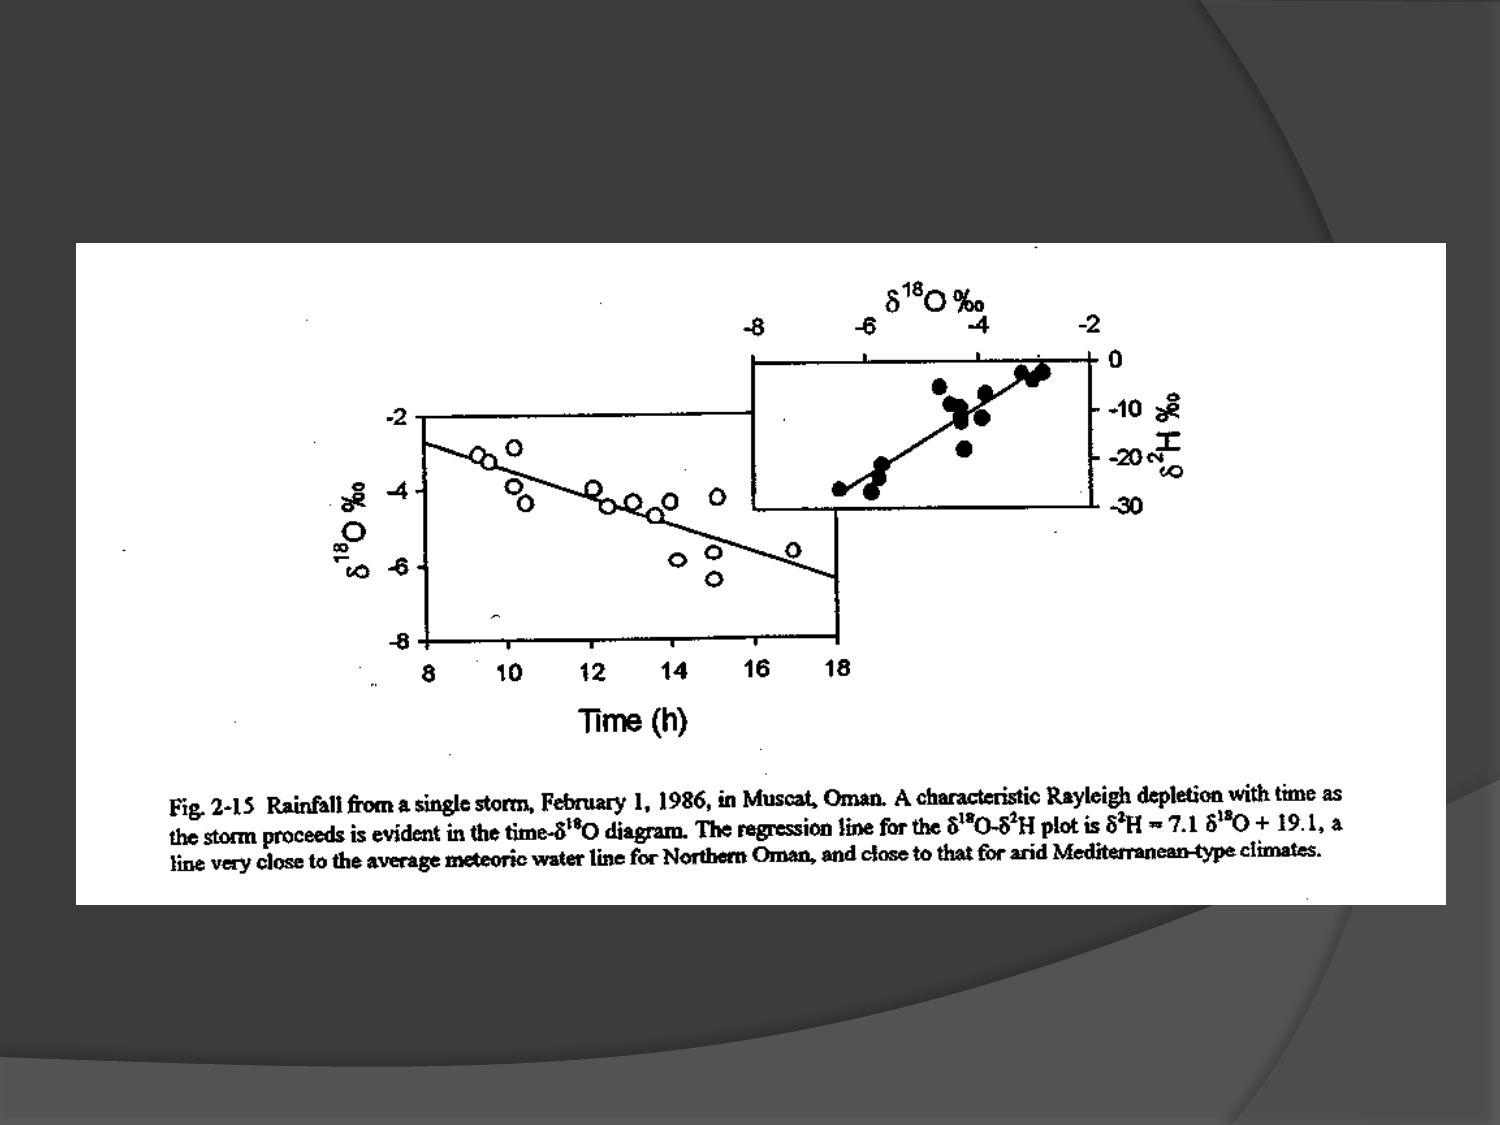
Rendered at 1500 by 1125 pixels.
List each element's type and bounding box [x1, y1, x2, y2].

picture [76, 243, 1446, 906]
